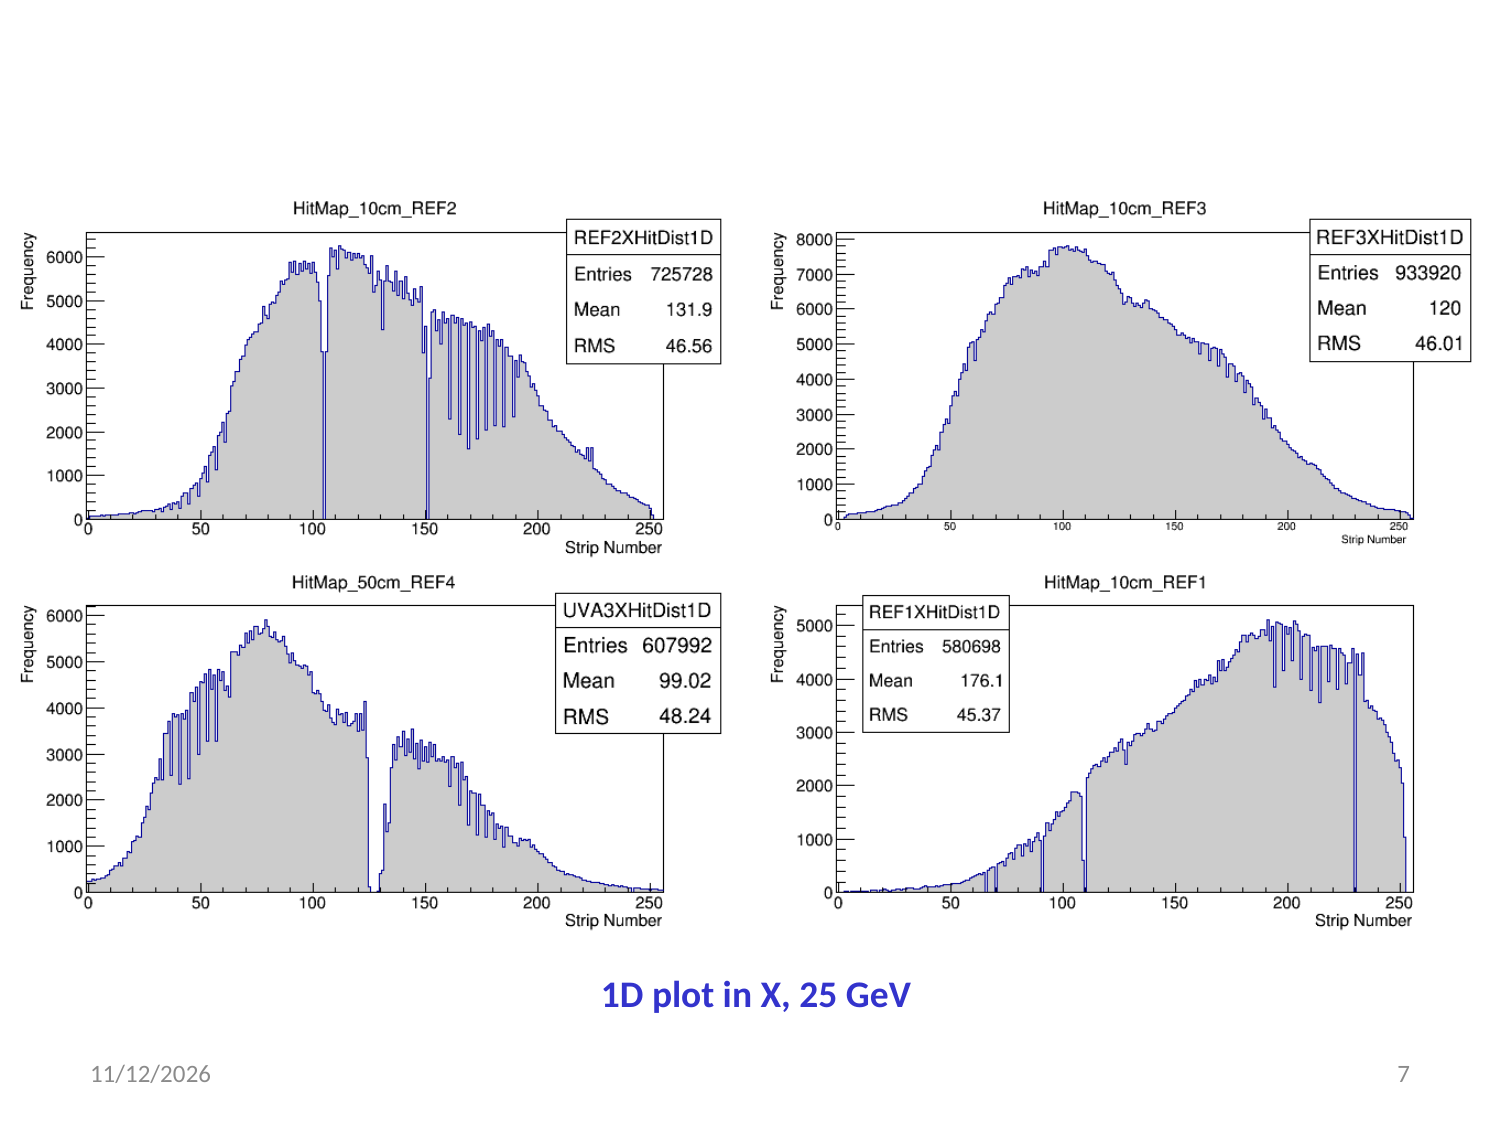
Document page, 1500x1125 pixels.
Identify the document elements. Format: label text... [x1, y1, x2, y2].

text_box 1D plot in X, 25 GeV [337, 962, 1175, 1023]
picture [0, 189, 1500, 936]
slide_number 7 [1074, 1042, 1425, 1103]
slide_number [75, 1042, 425, 1103]
